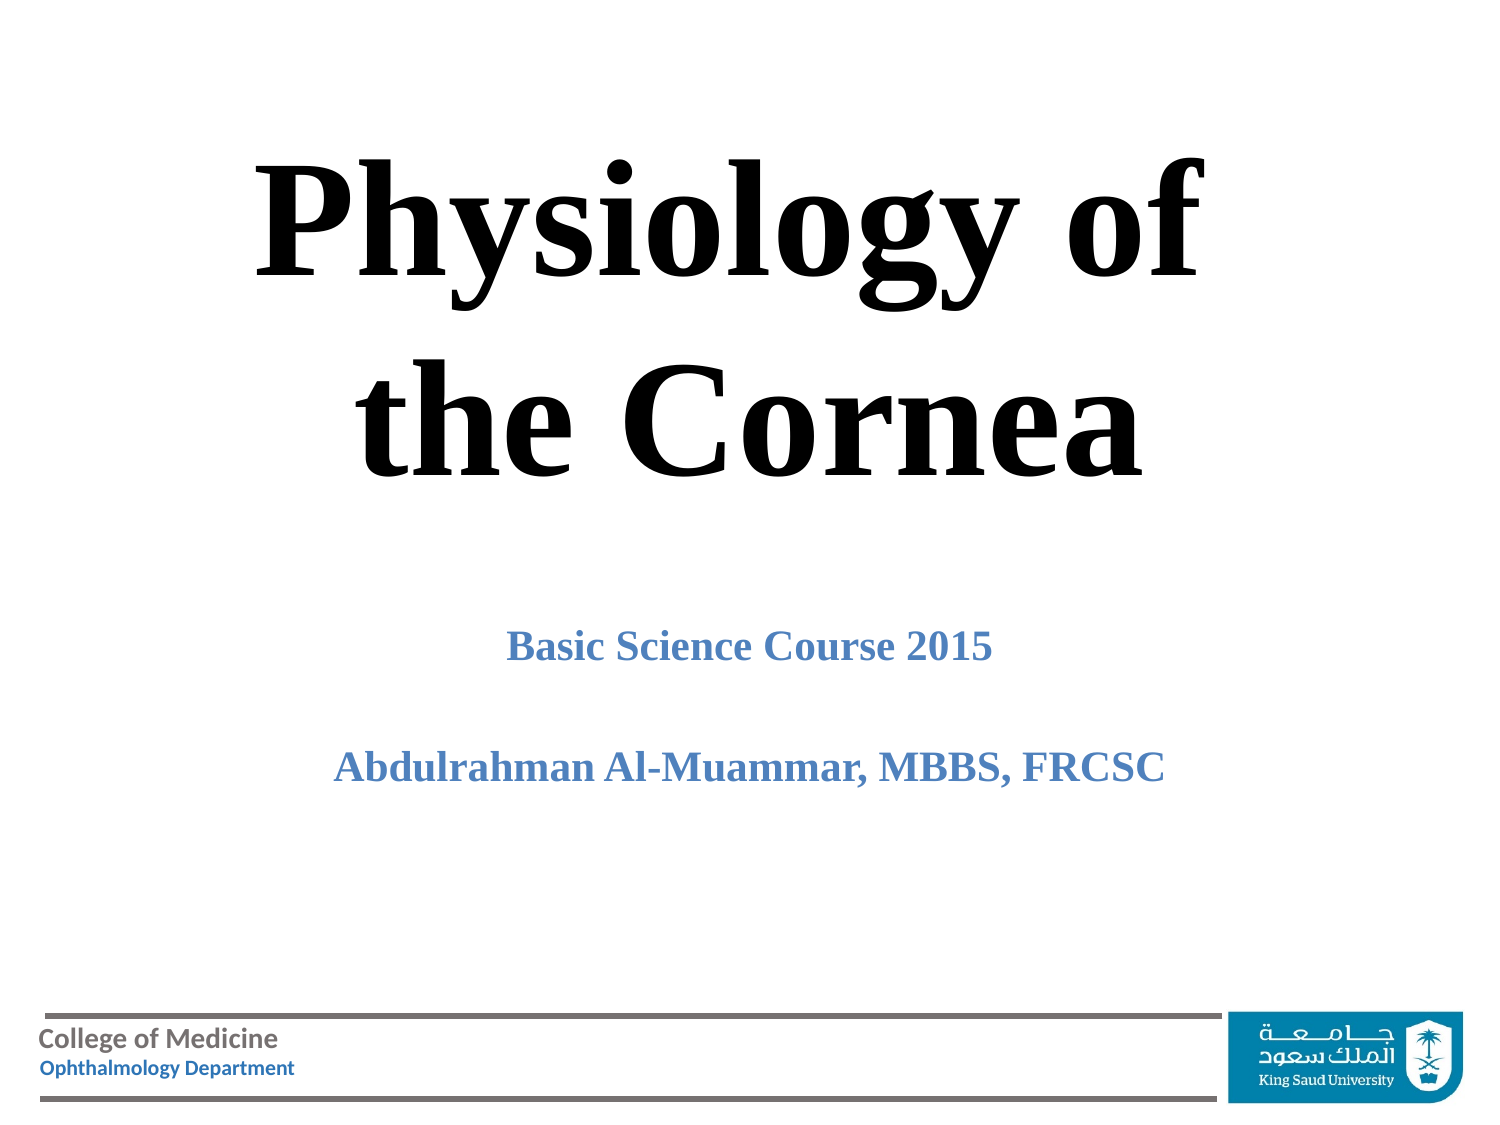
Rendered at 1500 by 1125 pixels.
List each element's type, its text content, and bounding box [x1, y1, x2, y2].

picture [1226, 1009, 1465, 1106]
text_box Physiology of the Cornea [112, 125, 1388, 492]
text_box Basic Science Course 2015 Abdulrahman Al-Muammar, MBBS, FRCSC [224, 609, 1275, 801]
